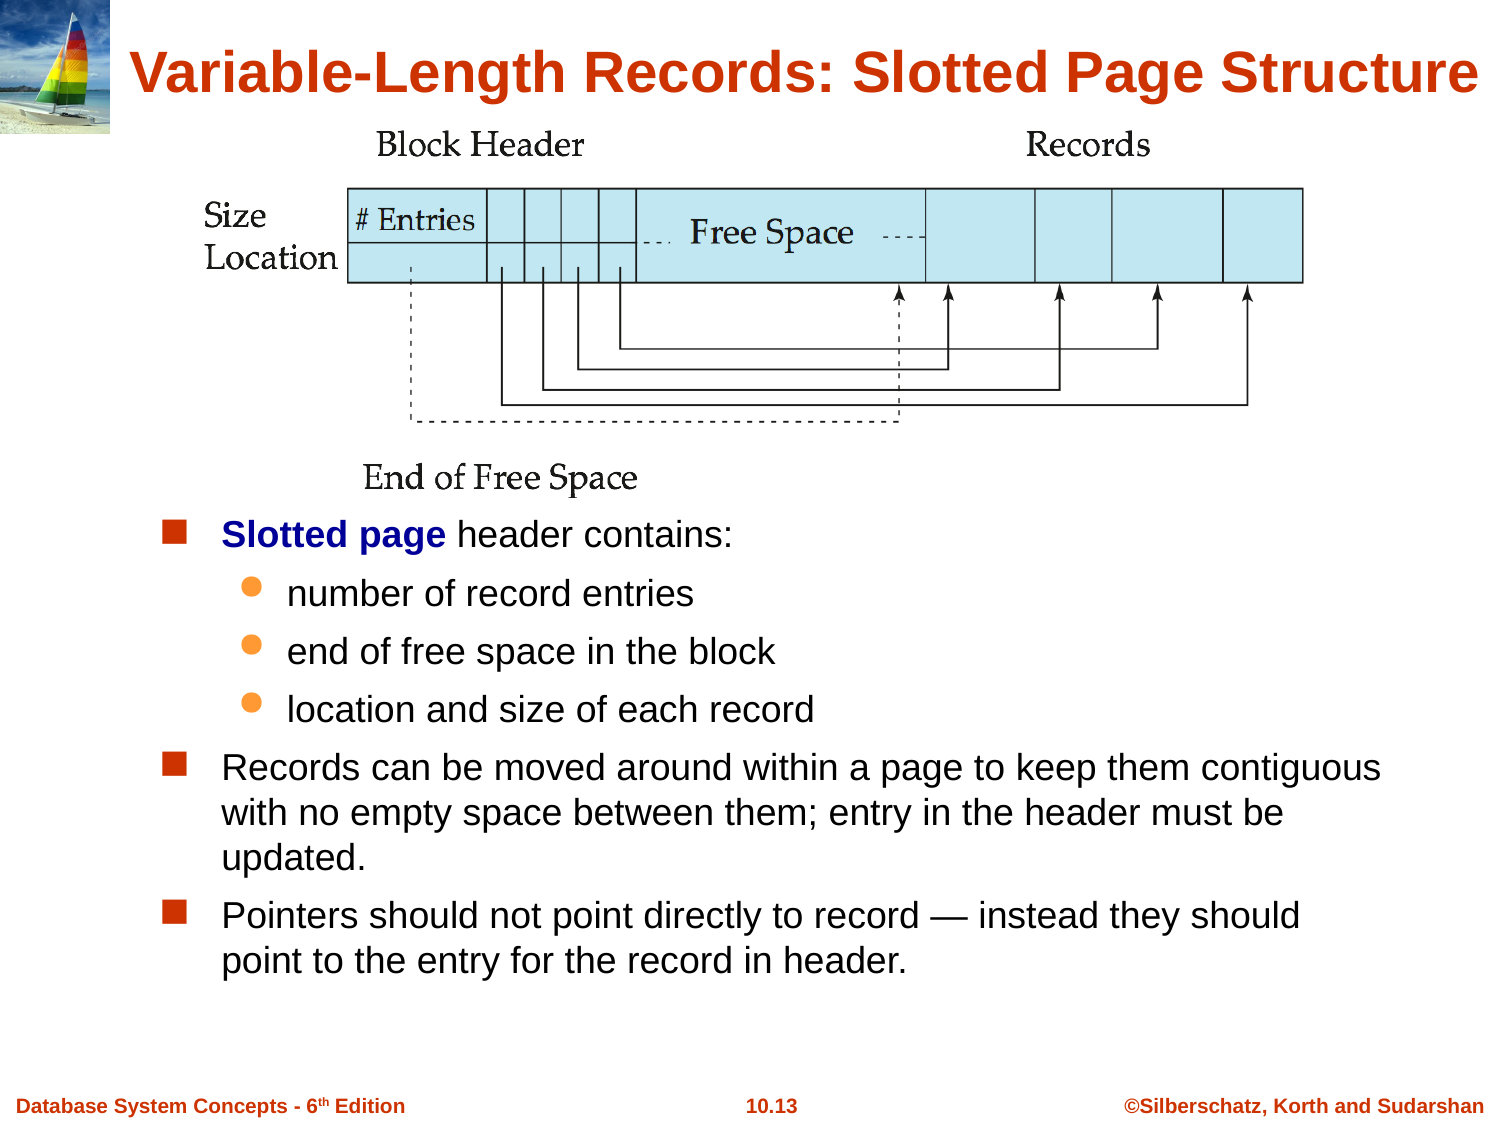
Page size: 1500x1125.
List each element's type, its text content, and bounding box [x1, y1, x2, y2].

picture [203, 123, 1304, 498]
picture [0, 0, 110, 134]
list Slotted page header contains: number of record entries end of free space in the block location and size of each record Records can be moved around within a page to keep them contiguous with no empty space between them; entry in the header must be updated. Pointers should not point directly to record — instead they should point to the entry for the record in header. [150, 502, 1400, 1067]
title Variable-Length Records: Slotted Page Structure [92, 36, 1500, 112]
